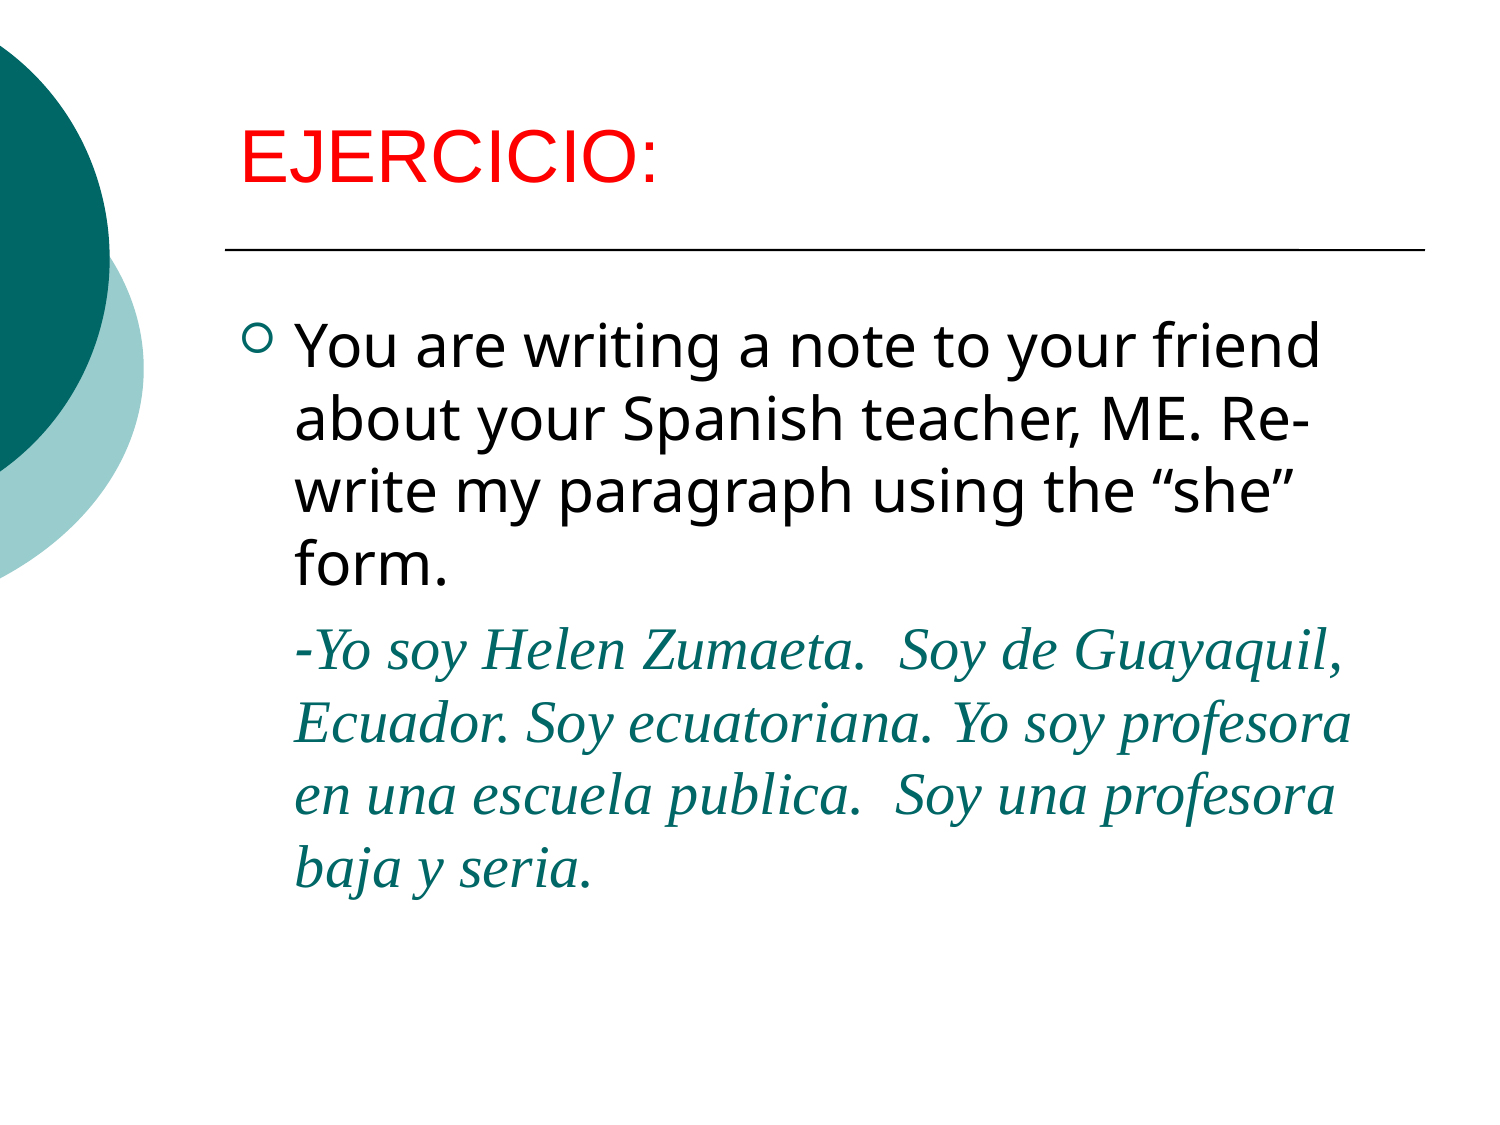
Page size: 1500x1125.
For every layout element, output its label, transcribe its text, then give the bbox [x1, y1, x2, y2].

text_box You are writing a note to your friend about your Spanish teacher, ME. Re-write my paragraph using the “she” form. -Yo soy Helen Zumaeta. Soy de Guayaquil, Ecuador. Soy ecuatoriana. Yo soy profesora en una escuela publica. Soy una profesora baja y seria. [223, 299, 1424, 963]
text_box EJERCICIO: [224, 100, 1425, 225]
